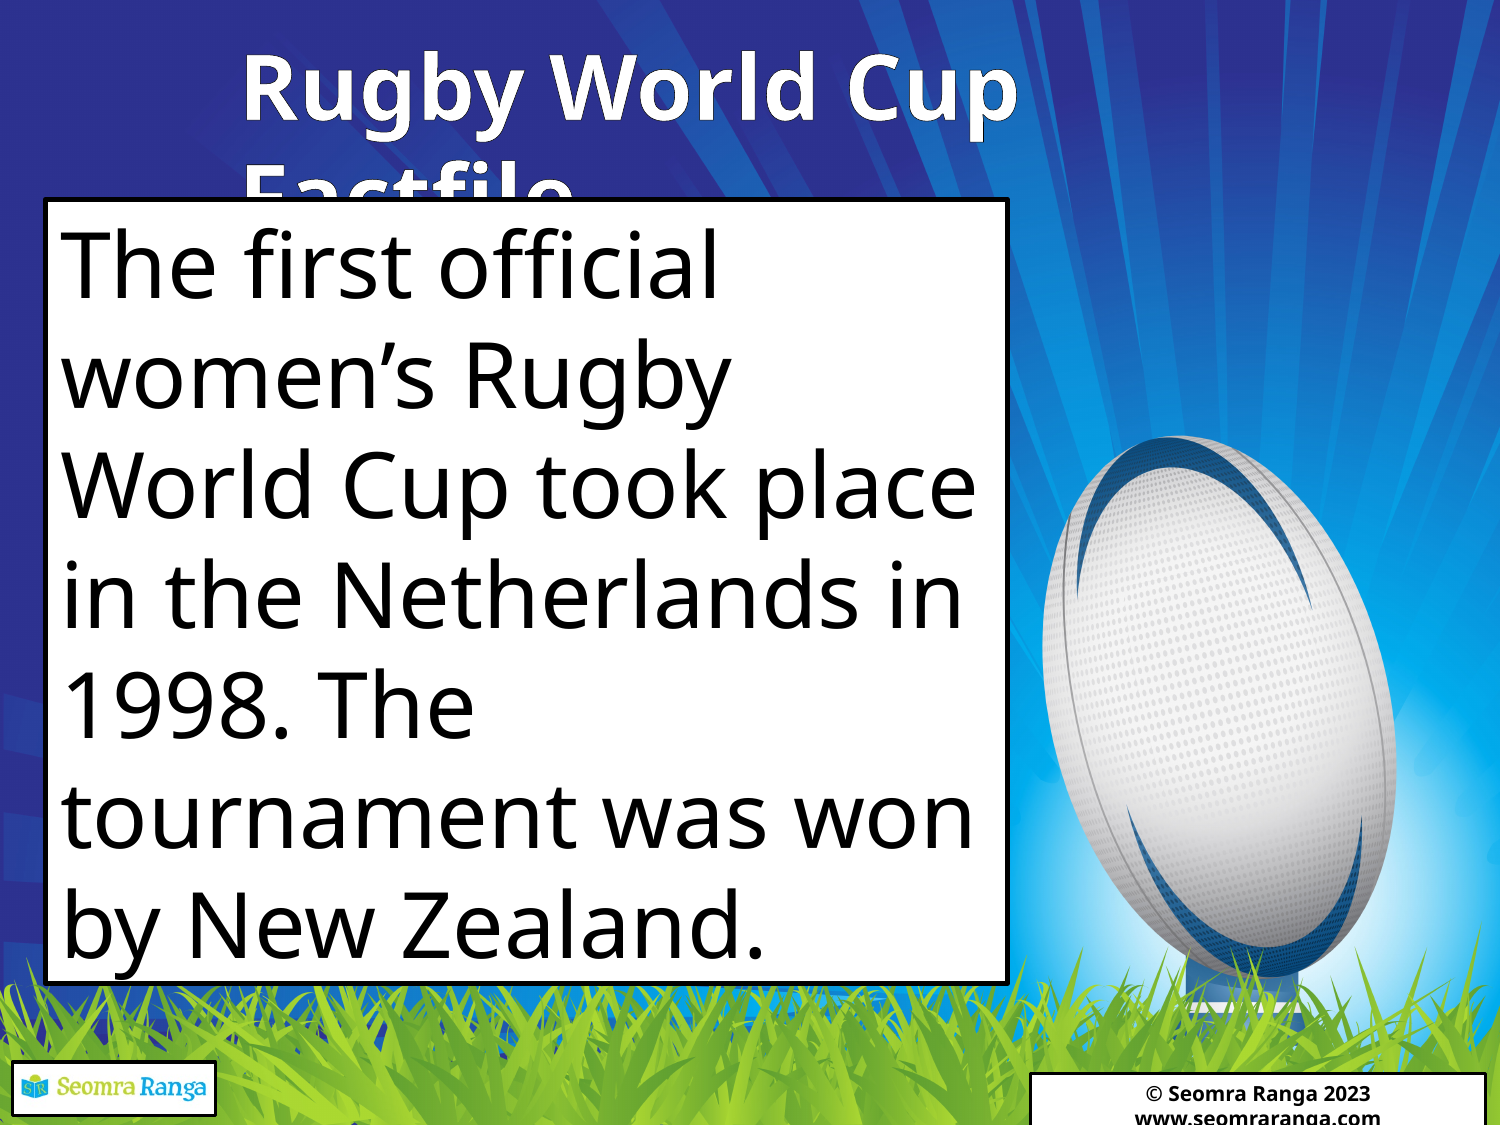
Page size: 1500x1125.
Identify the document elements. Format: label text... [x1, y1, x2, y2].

text_box © Seomra Ranga 2023 www.seomraranga.com [1030, 1073, 1486, 1125]
text_box The first official women’s Rugby World Cup took place in the Netherlands in 1998. The tournament was won by New Zealand. [45, 199, 1008, 984]
picture [0, 0, 1500, 1125]
text_box Rugby World Cup Factfile [223, 21, 1277, 256]
